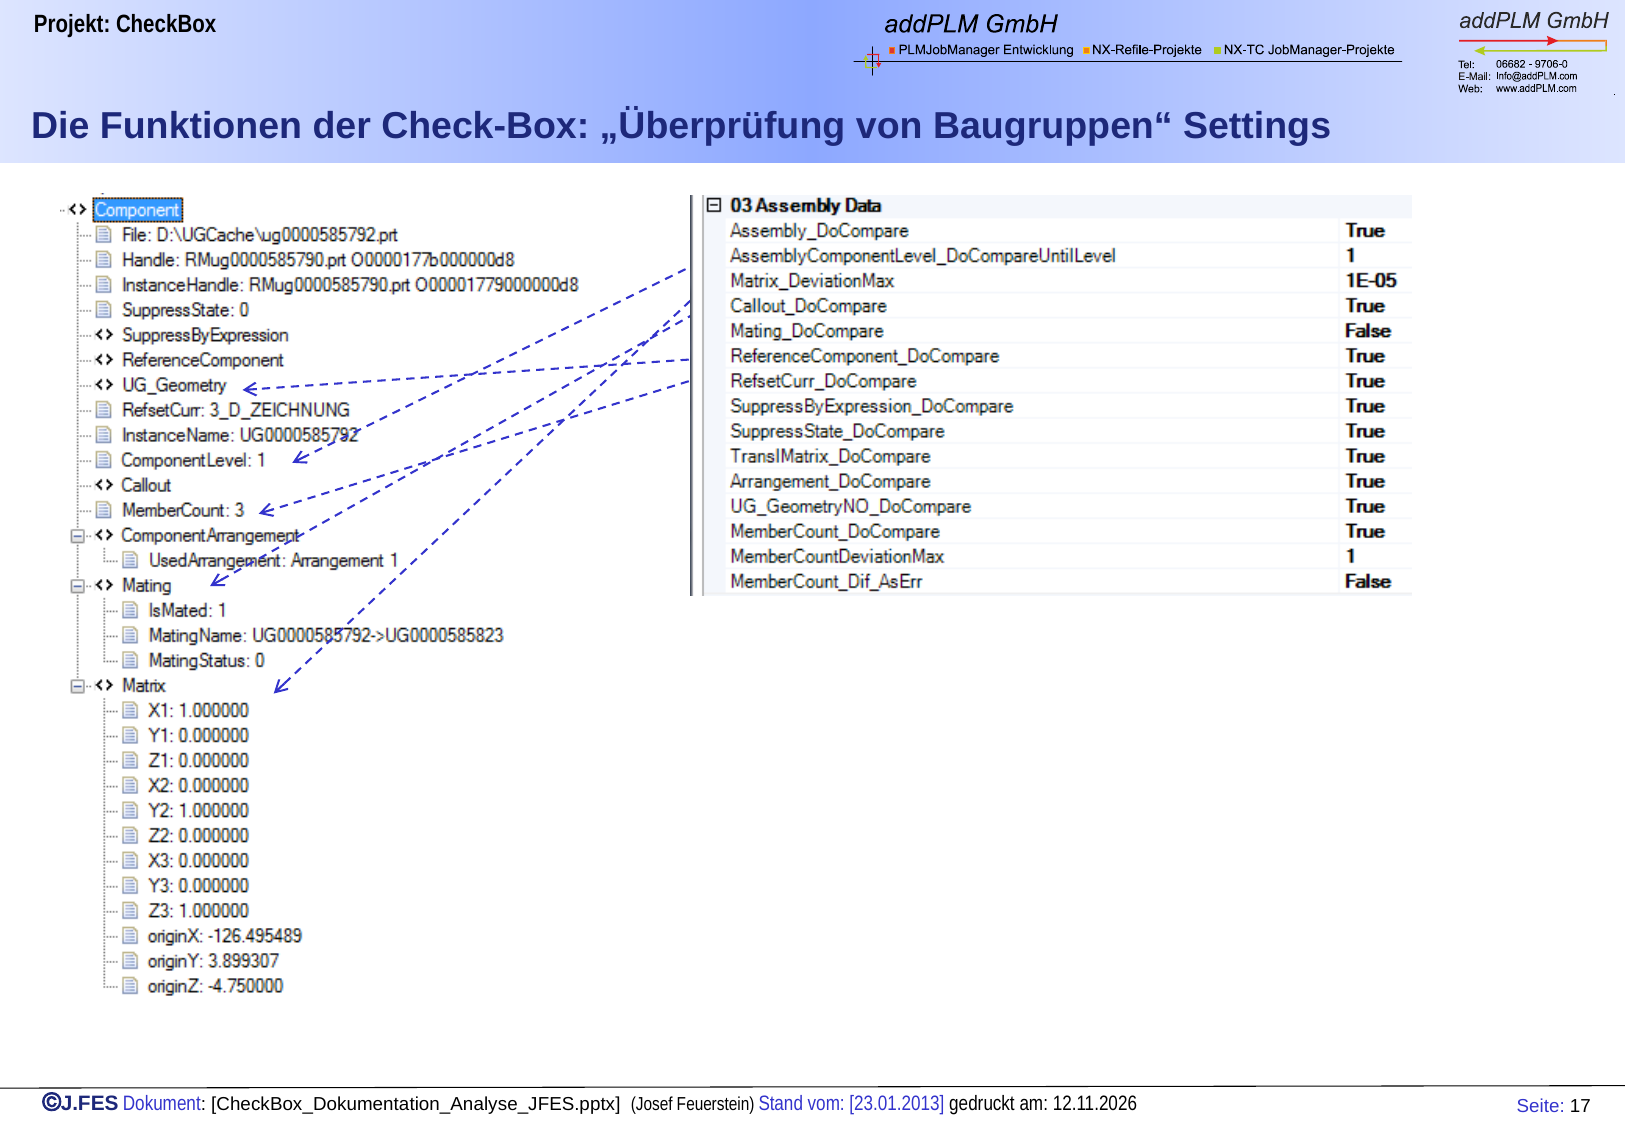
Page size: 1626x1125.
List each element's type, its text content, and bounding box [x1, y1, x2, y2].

picture [59, 193, 594, 999]
picture [689, 195, 1413, 597]
title Die Funktionen der Check-Box: „Überprüfung von Baugruppen“ Settings [30, 73, 1600, 138]
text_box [273, 280, 684, 304]
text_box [209, 305, 684, 587]
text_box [242, 359, 684, 391]
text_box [292, 256, 684, 279]
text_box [258, 399, 684, 514]
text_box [273, 596, 712, 694]
